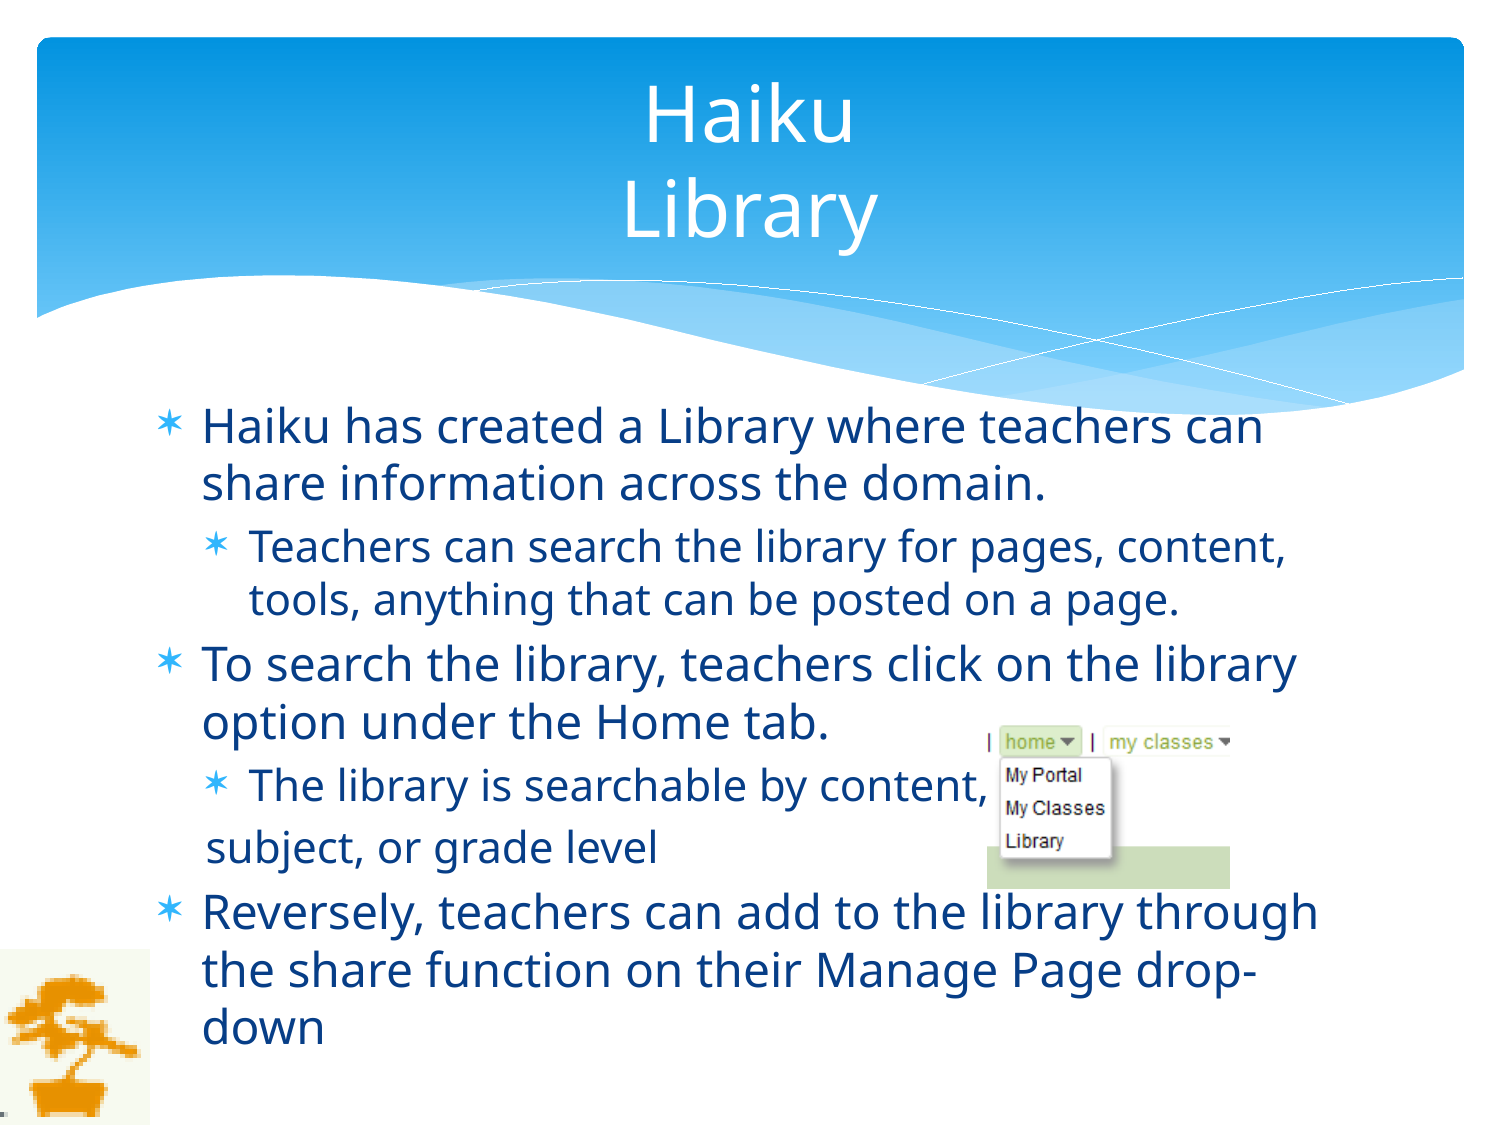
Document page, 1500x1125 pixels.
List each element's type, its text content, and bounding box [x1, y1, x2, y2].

picture [987, 724, 1230, 890]
list Haiku has created a Library where teachers can share information across the domain. Teachers can search the library for pages, content, tools, anything that can be posted on a page. To search the library, teachers click on the library option under the Home tab. The library is searchable by content, subject, or grade level Reversely, teachers can add to the library through the share function on their Manage Page drop-down [143, 387, 1359, 1063]
title Haiku Library [75, 55, 1425, 261]
picture [0, 949, 151, 1125]
